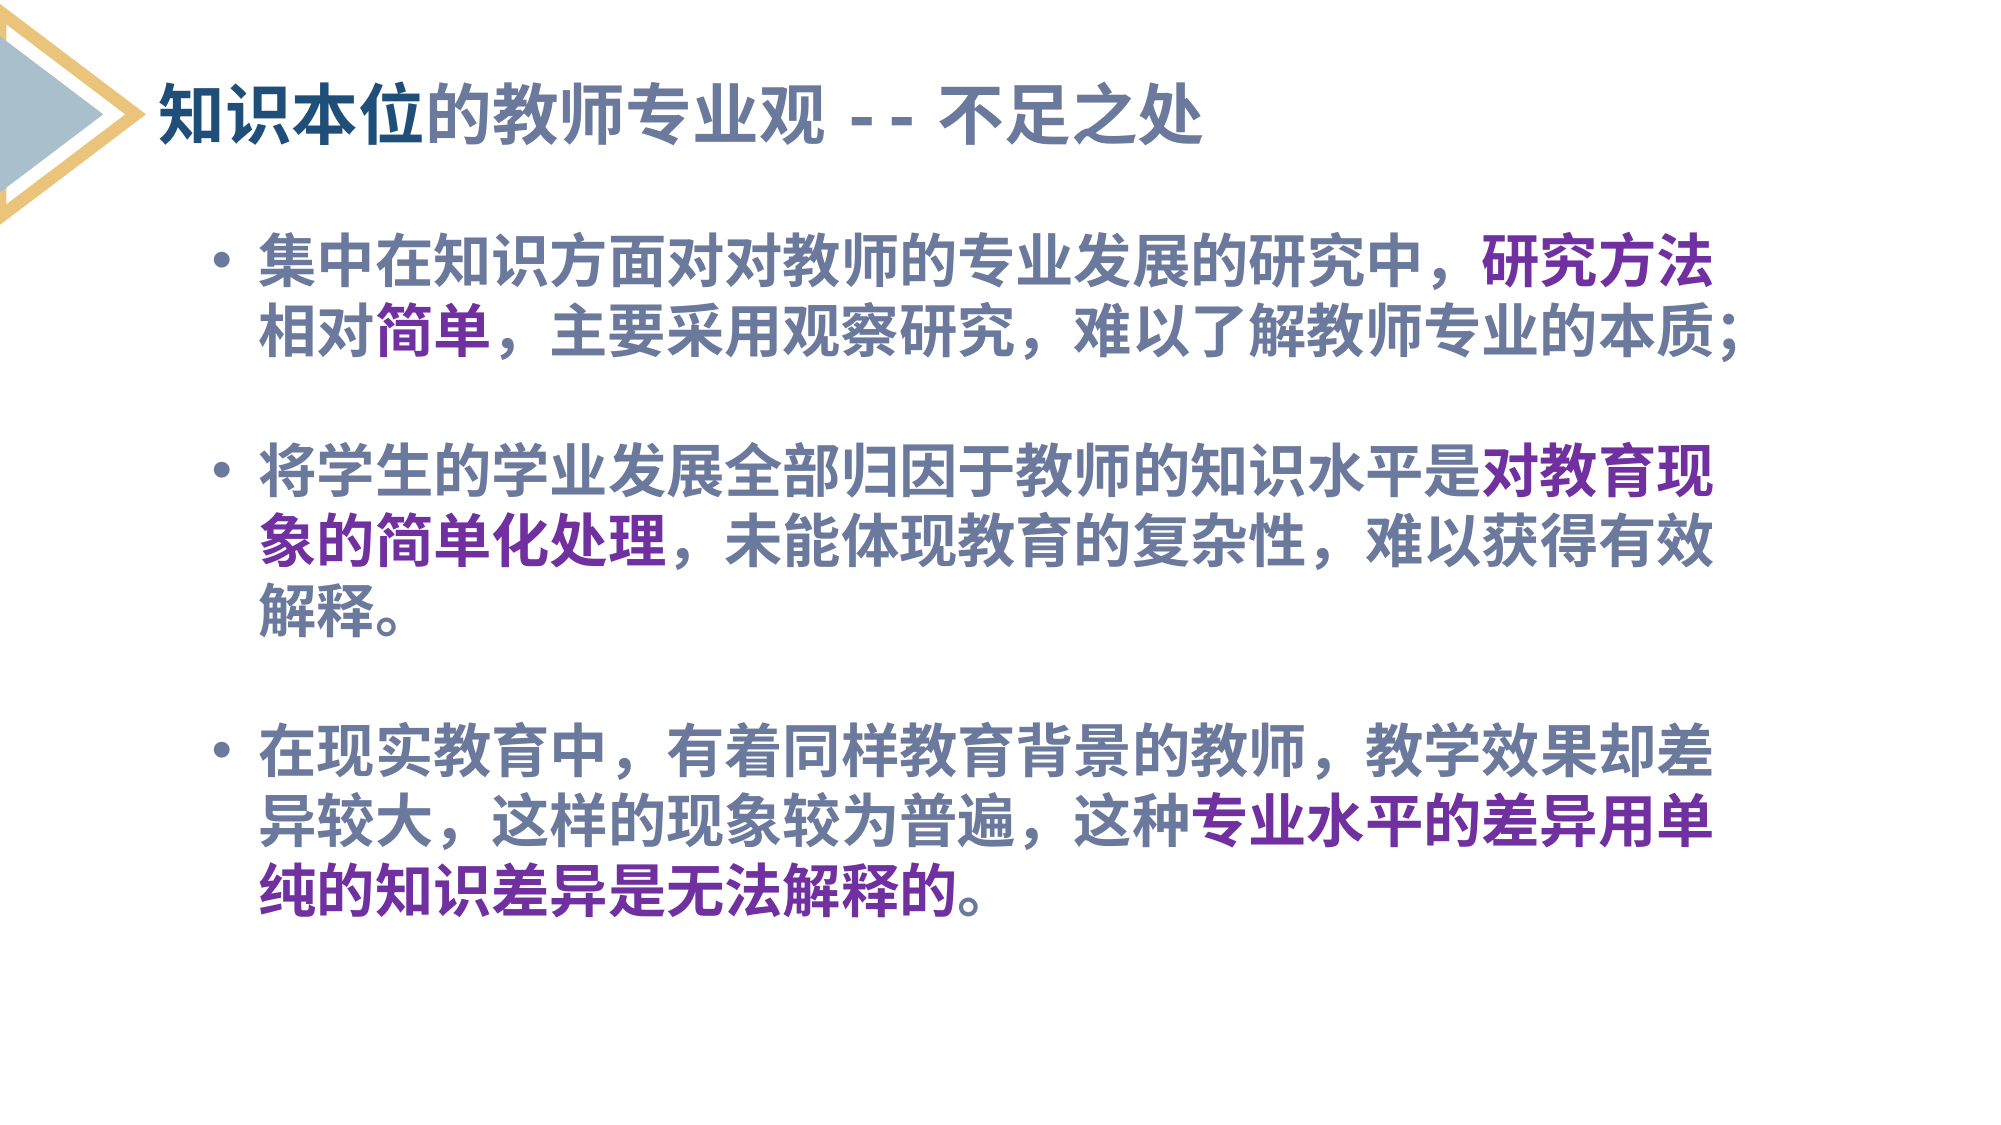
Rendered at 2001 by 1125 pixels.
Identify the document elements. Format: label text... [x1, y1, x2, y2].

text_box 知识本位的教师专业观--不足之处 [143, 65, 1465, 161]
text_box [0, 10, 138, 219]
text_box 集中在知识方面对对教师的专业发展的研究中，研究方法相对简单，主要采用观察研究，难以了解教师专业的本质； 将学生的学业发展全部归因于教师的知识水平是对教育现象的简单化处理，未能体现教育的复杂性，难以获得有效解释。 在现实教育中，有着同样教育背景的教师，教学效果却差异较大，这样的现象较为普遍，这种专业水平的差异用单纯的知识差异是无法解释的。 [196, 216, 1752, 1103]
text_box [0, 34, 105, 194]
